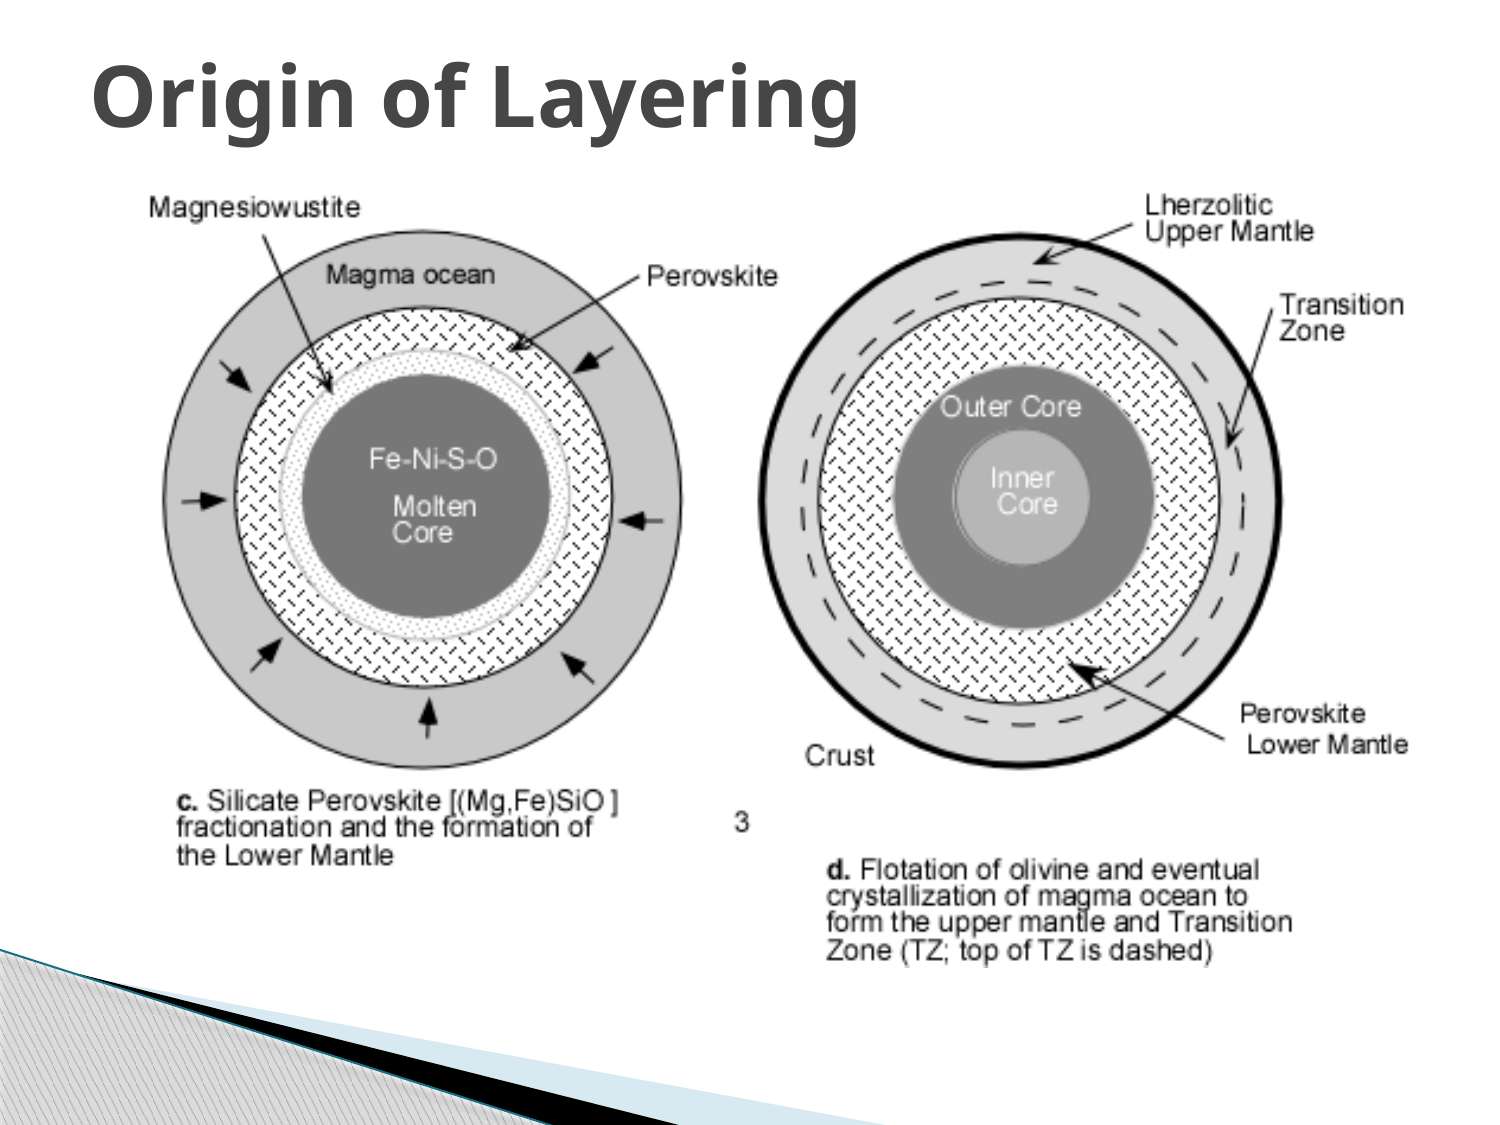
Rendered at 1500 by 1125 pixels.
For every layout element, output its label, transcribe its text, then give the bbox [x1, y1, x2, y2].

title Origin of Layering [75, 0, 1425, 188]
picture [143, 187, 1426, 969]
